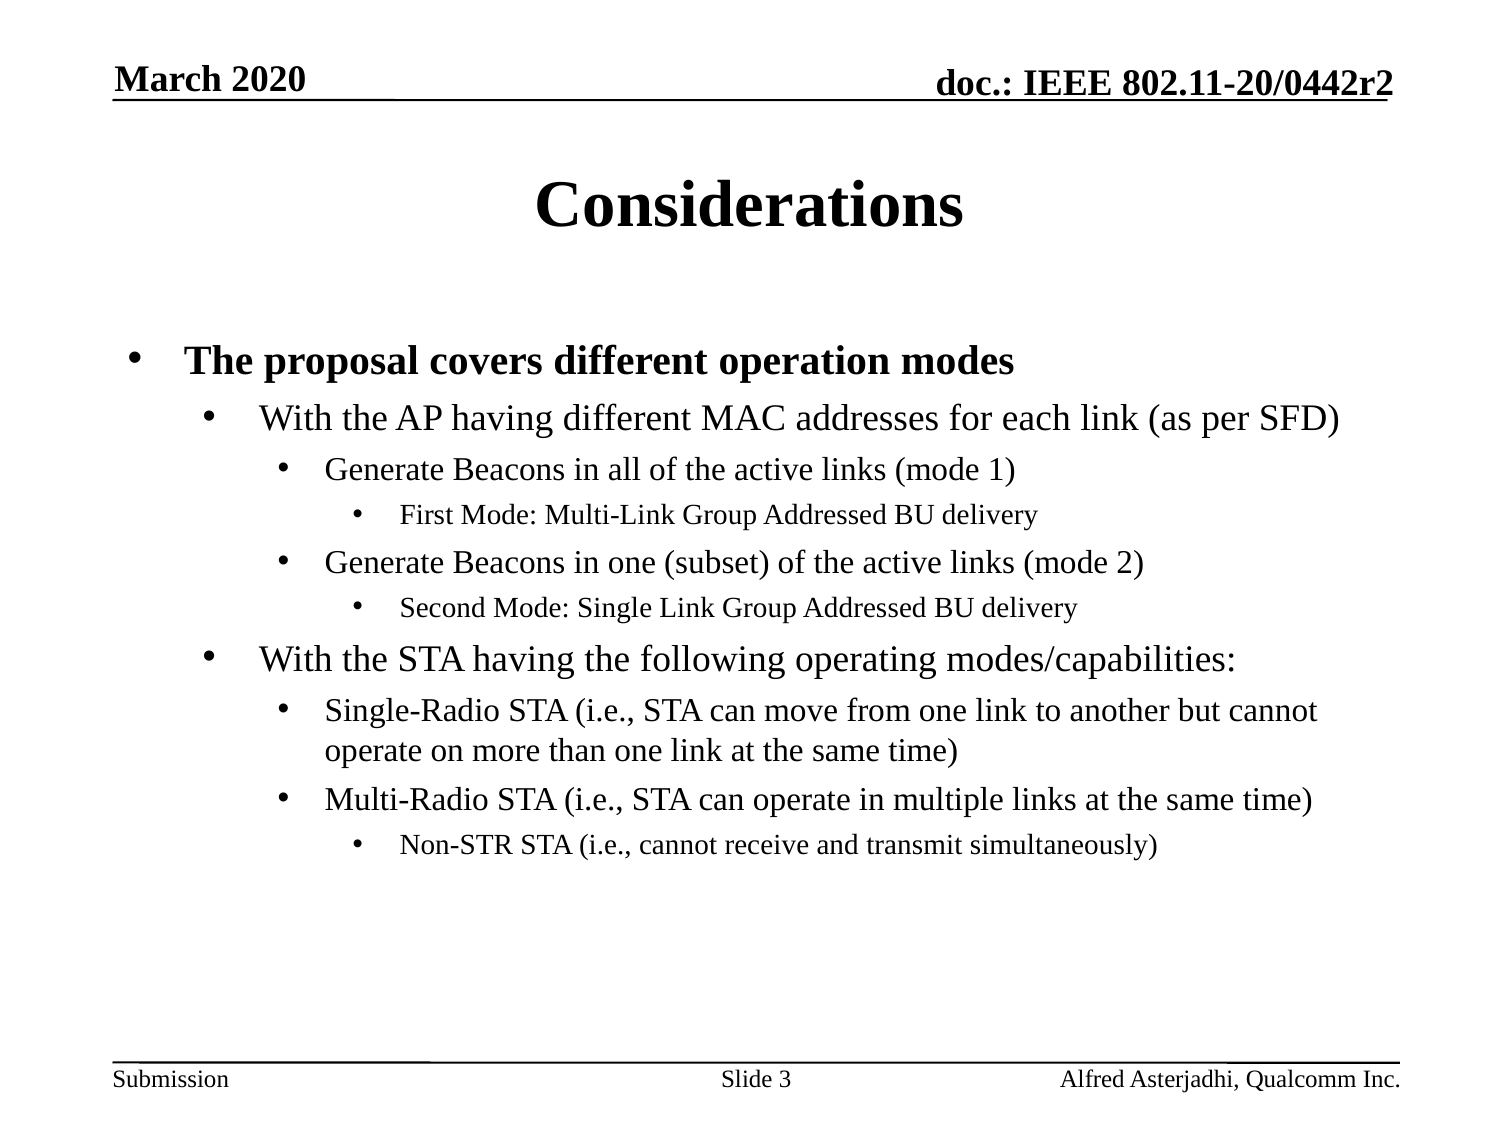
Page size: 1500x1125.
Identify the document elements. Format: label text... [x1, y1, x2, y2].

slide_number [114, 54, 423, 100]
title Considerations [112, 112, 1388, 288]
slide_number Slide 3 [712, 1061, 800, 1123]
list The proposal covers different operation modes With the AP having different MAC addresses for each link (as per SFD) Generate Beacons in all of the active links (mode 1) First Mode: Multi-Link Group Addressed BU delivery Generate Beacons in one (subset) of the active links (mode 2) Second Mode: Single Link Group Addressed BU delivery With the STA having the following operating modes/capabilities: Single-Radio STA (i.e., STA can move from one link to another but cannot operate on more than one link at the same time) Multi-Radio STA (i.e., STA can operate in multiple links at the same time) Non-STR STA (i.e., cannot receive and transmit simultaneously) [112, 324, 1388, 1000]
footer Alfred Asterjadhi, Qualcomm Inc. [878, 1061, 1402, 1093]
